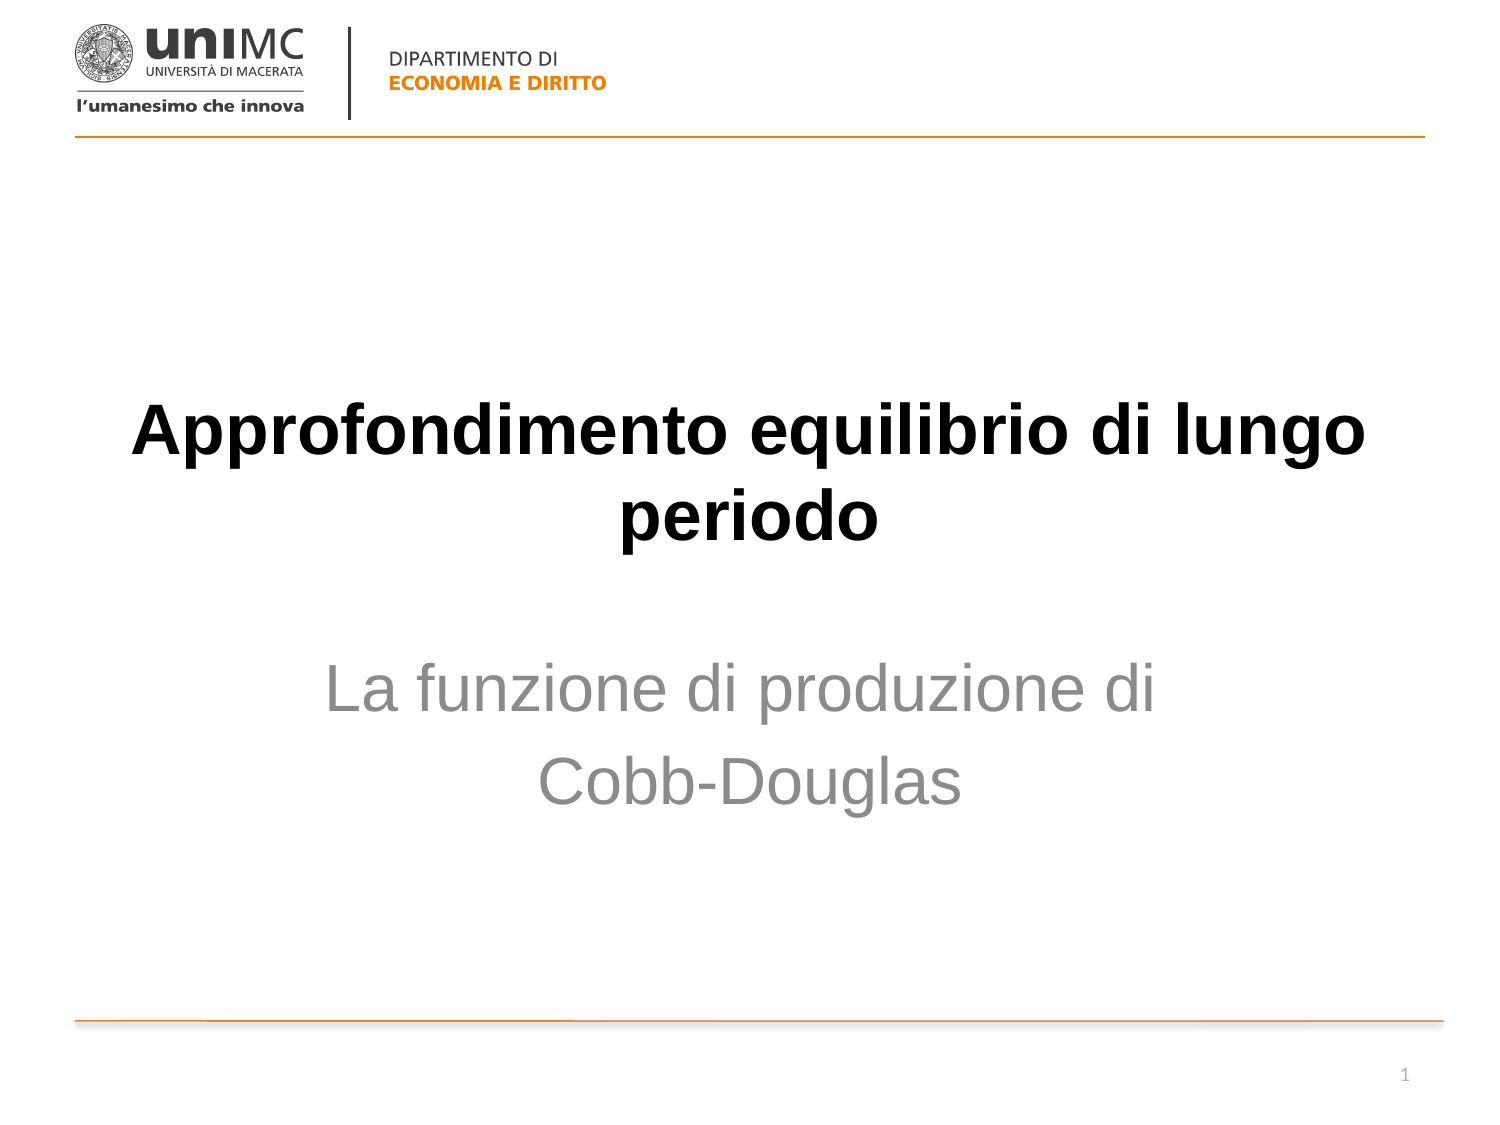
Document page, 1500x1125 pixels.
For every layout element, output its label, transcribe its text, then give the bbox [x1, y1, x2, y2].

subtitle La funzione di produzione di Cobb-Douglas [225, 637, 1275, 925]
title Approfondimento equilibrio di lungo periodo [112, 375, 1388, 563]
slide_number 1 [1074, 1042, 1425, 1103]
picture [75, 24, 1425, 138]
